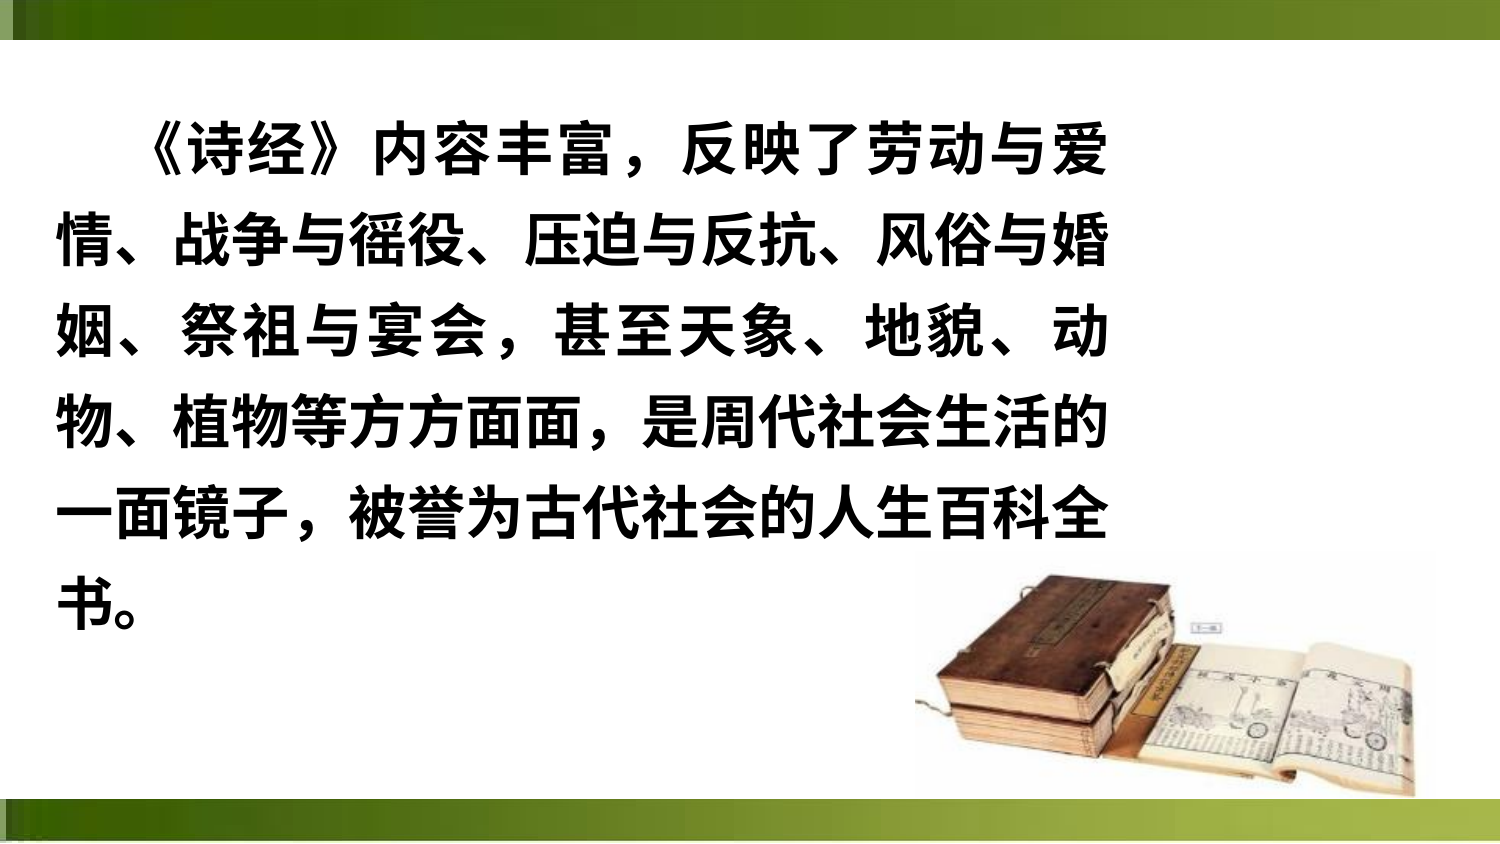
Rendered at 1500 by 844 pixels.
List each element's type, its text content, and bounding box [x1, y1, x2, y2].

picture [0, 0, 1500, 40]
text_box 《诗经》内容丰富，反映了劳动与爱情、战争与徭役、压迫与反抗、风俗与婚姻、祭祖与宴会，甚至天象、地貌、动物、植物等方方面面，是周代社会生活的一面镜子，被誉为古代社会的人生百科全书。 [41, 84, 1125, 645]
picture [915, 551, 1436, 798]
picture [0, 799, 1500, 843]
